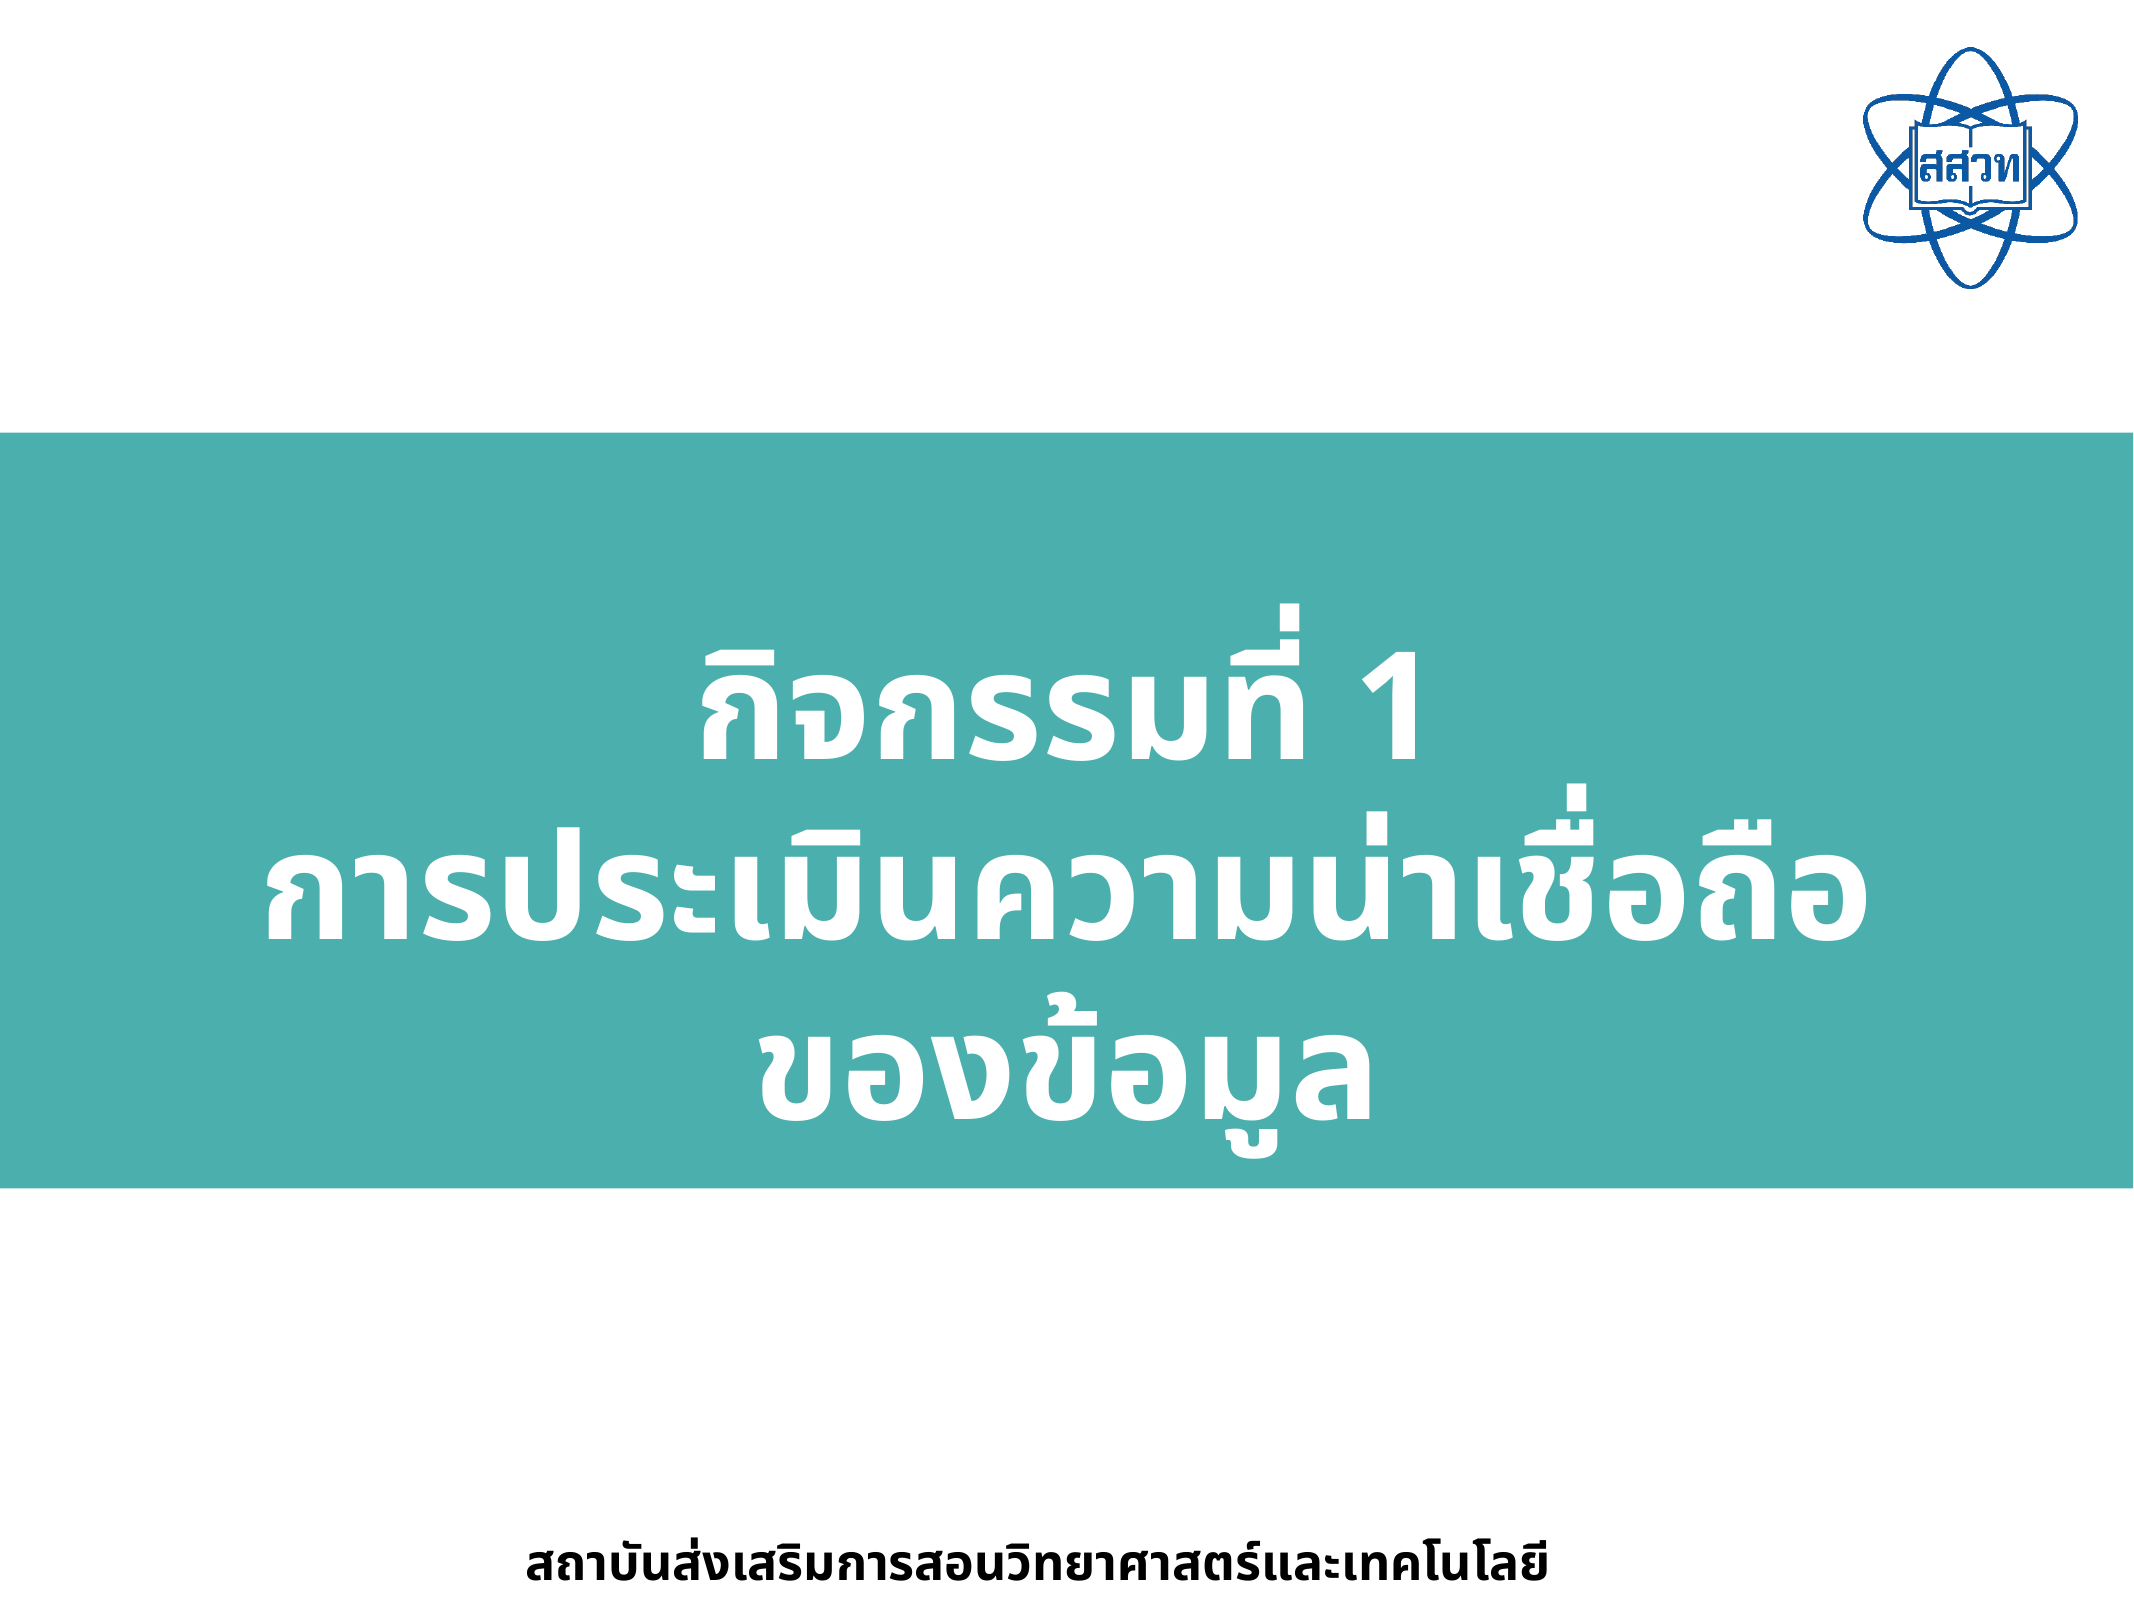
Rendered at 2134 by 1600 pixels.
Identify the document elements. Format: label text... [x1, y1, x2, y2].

text_box กิจกรรมที่ 1 การประเมินความน่าเชื่อถือของข้อมูล [208, 602, 1925, 998]
picture [1862, 46, 2079, 290]
text_box สถาบันส่งเสริมการสอนวิทยาศาสตร์และเทคโนโลยี [74, 1522, 2002, 1589]
text_box [0, 432, 2134, 1189]
